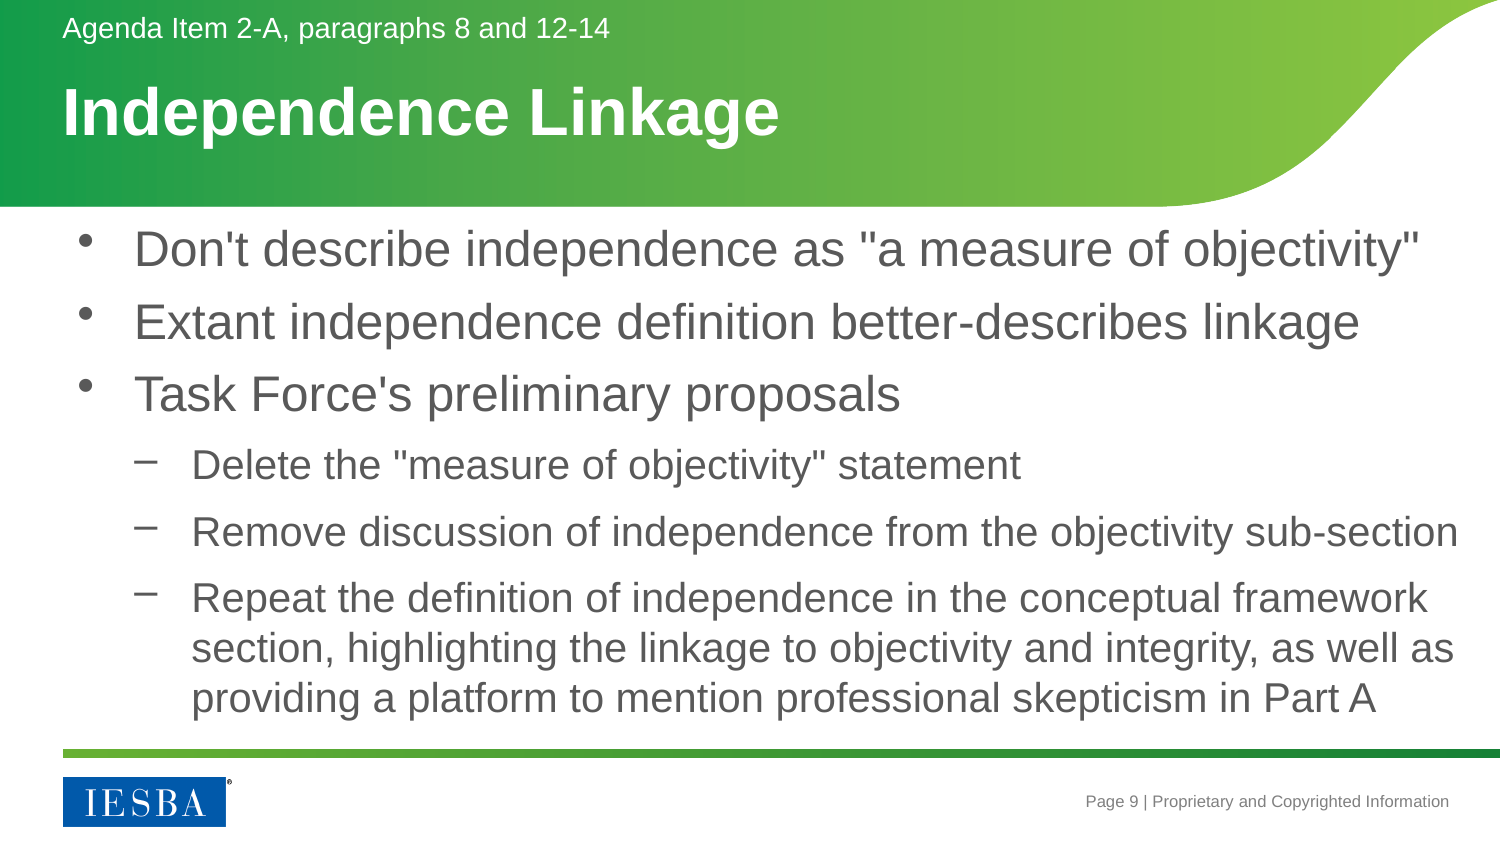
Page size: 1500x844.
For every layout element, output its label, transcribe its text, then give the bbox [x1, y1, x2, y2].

picture [63, 777, 232, 827]
subtitle Agenda Item 2-A, paragraphs 8 and 12-14 [62, 9, 675, 47]
picture [0, 0, 1500, 207]
title Independence Linkage [62, 75, 1300, 142]
list Don't describe independence as "a measure of objectivity" Extant independence definition better-describes linkage Task Force's preliminary proposals Delete the "measure of objectivity" statement Remove discussion of independence from the objectivity sub-section Repeat the definition of independence in the conceptual framework section, highlighting the linkage to objectivity and integrity, as well as providing a platform to mention professional skepticism in Part A [62, 209, 1475, 724]
